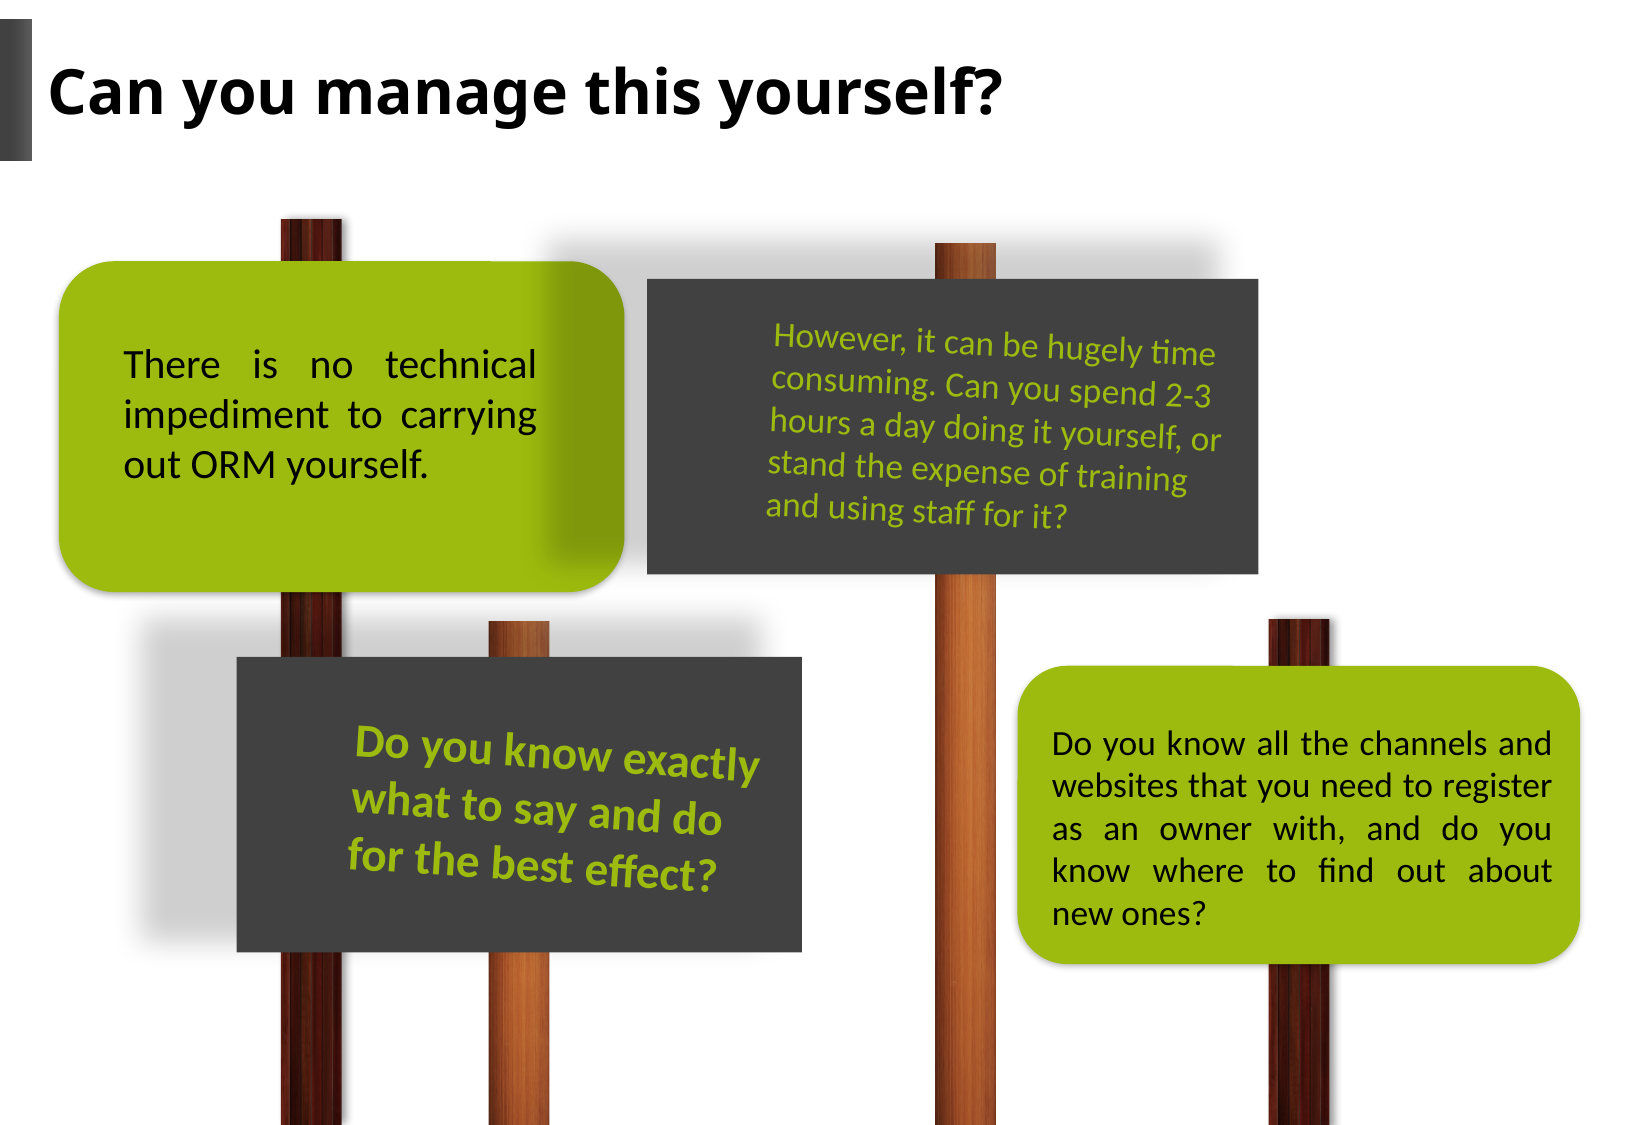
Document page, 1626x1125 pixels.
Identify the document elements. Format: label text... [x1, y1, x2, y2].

text_box [56, 259, 604, 595]
text_box [279, 218, 344, 259]
text_box [1267, 618, 1331, 663]
text_box [645, 277, 1260, 576]
text_box [1267, 975, 1331, 1125]
list There is no technical impediment to carrying out ORM yourself. [108, 329, 553, 563]
text_box [234, 655, 804, 954]
text_box [933, 588, 998, 1125]
text_box [487, 961, 551, 1125]
text_box [279, 961, 344, 1125]
text_box [1015, 663, 1583, 967]
text_box However, it can be hugely time consuming. Can you spend 2-3 hours a day doing it yourself, or stand the expense of training and using staff for it? [747, 302, 1265, 602]
text_box Do you know exactly what to say and do for the best effect? [328, 700, 801, 953]
title Can you manage this yourself? [32, 19, 1581, 161]
text_box Do you know all the channels and websites that you need to register as an owner with, and do you know where to find out about new ones? [1036, 711, 1569, 953]
